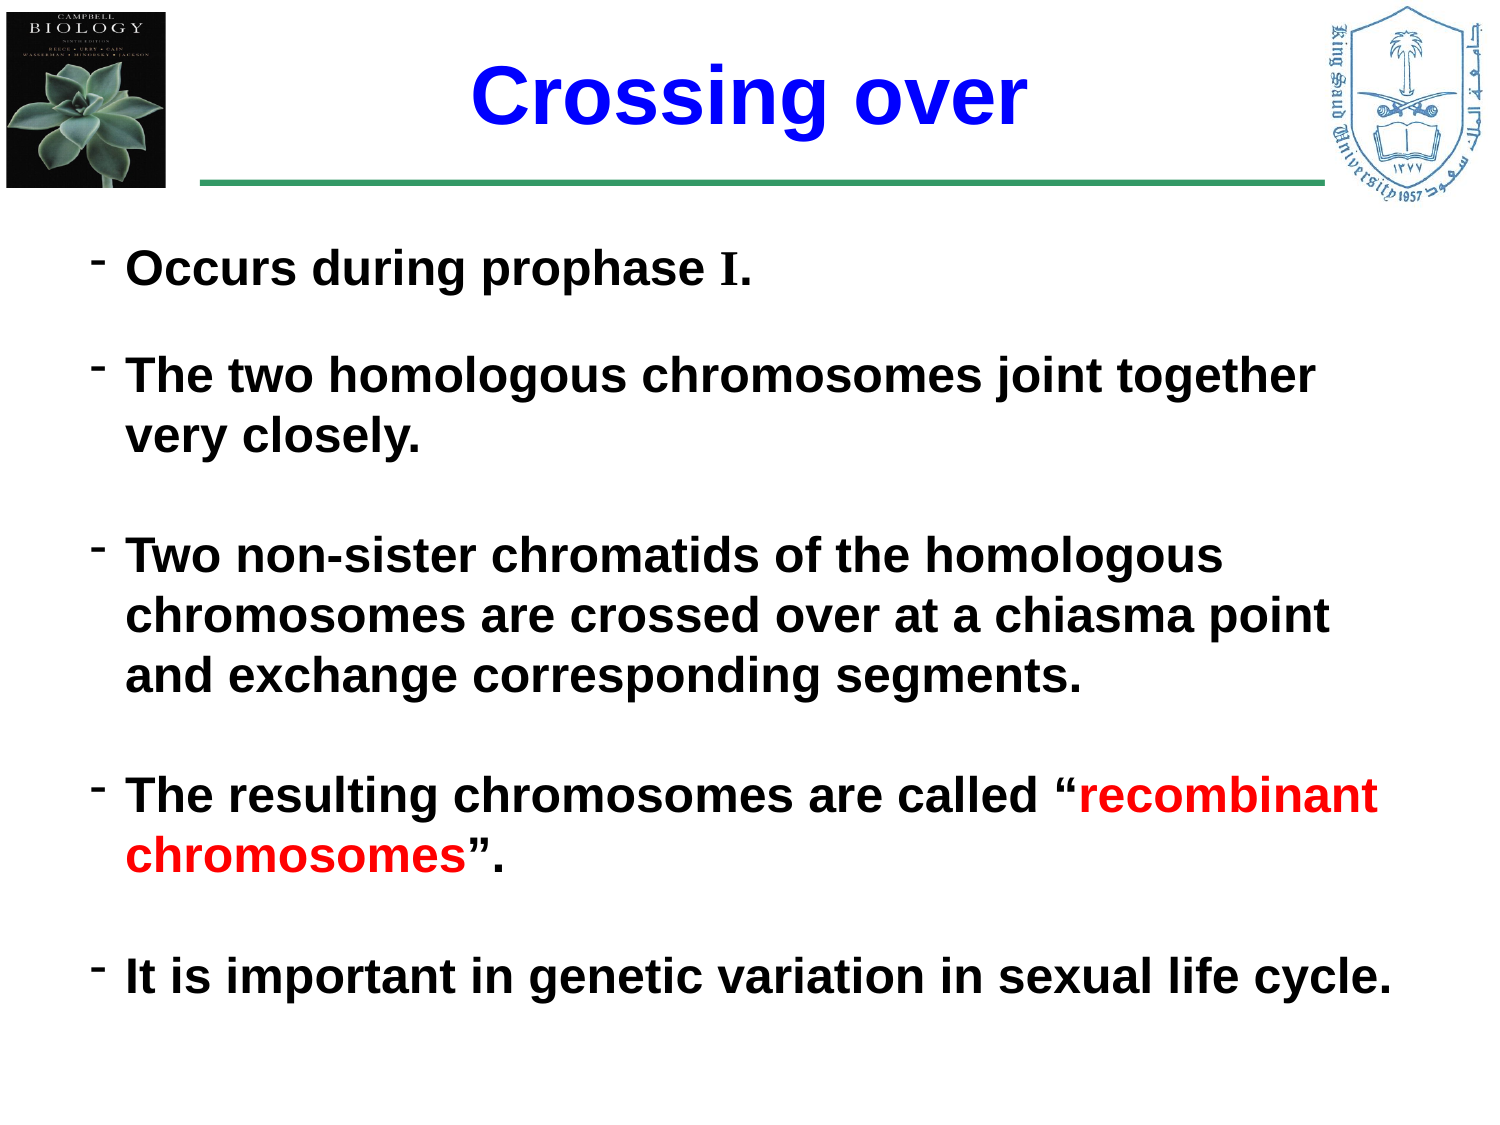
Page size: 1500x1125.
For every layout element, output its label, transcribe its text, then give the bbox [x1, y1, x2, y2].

text_box Occurs during prophase I. The two homologous chromosomes joint together very closely. Two non-sister chromatids of the homologous chromosomes are crossed over at a chiasma point and exchange corresponding segments. The resulting chromosomes are called “recombinant chromosomes”. It is important in genetic variation in sexual life cycle. [74, 228, 1438, 1011]
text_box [5, 0, 1488, 209]
